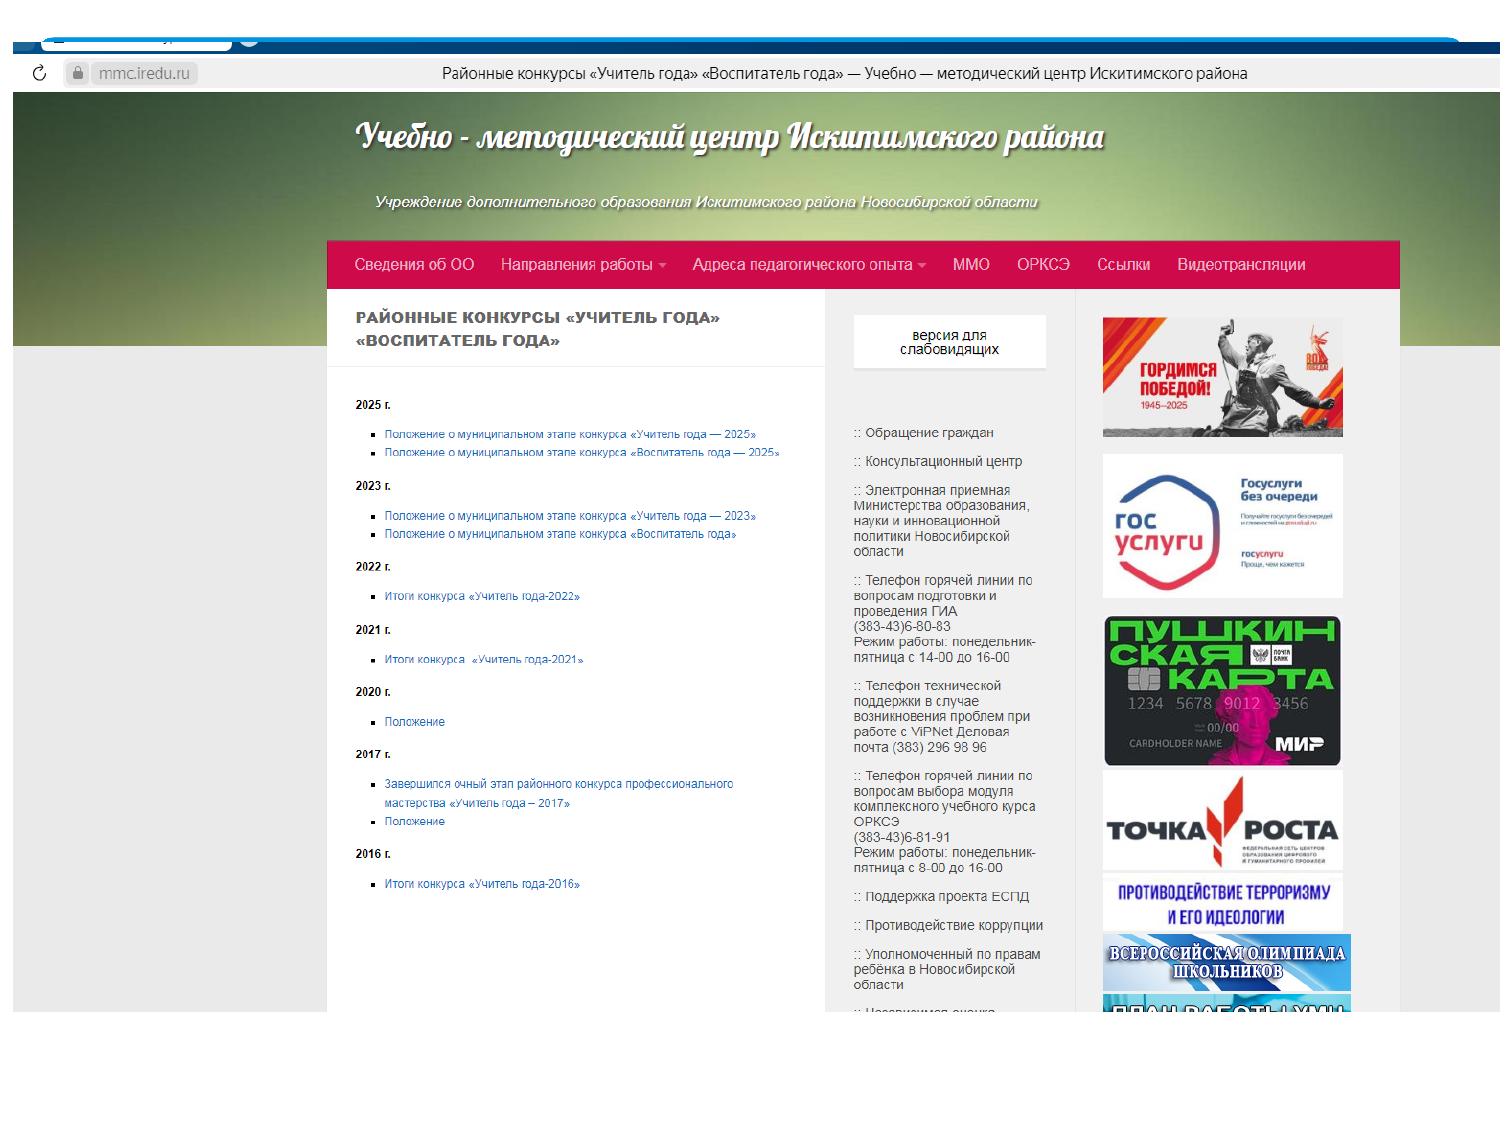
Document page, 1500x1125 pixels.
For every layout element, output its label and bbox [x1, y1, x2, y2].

picture [12, 42, 1500, 1012]
